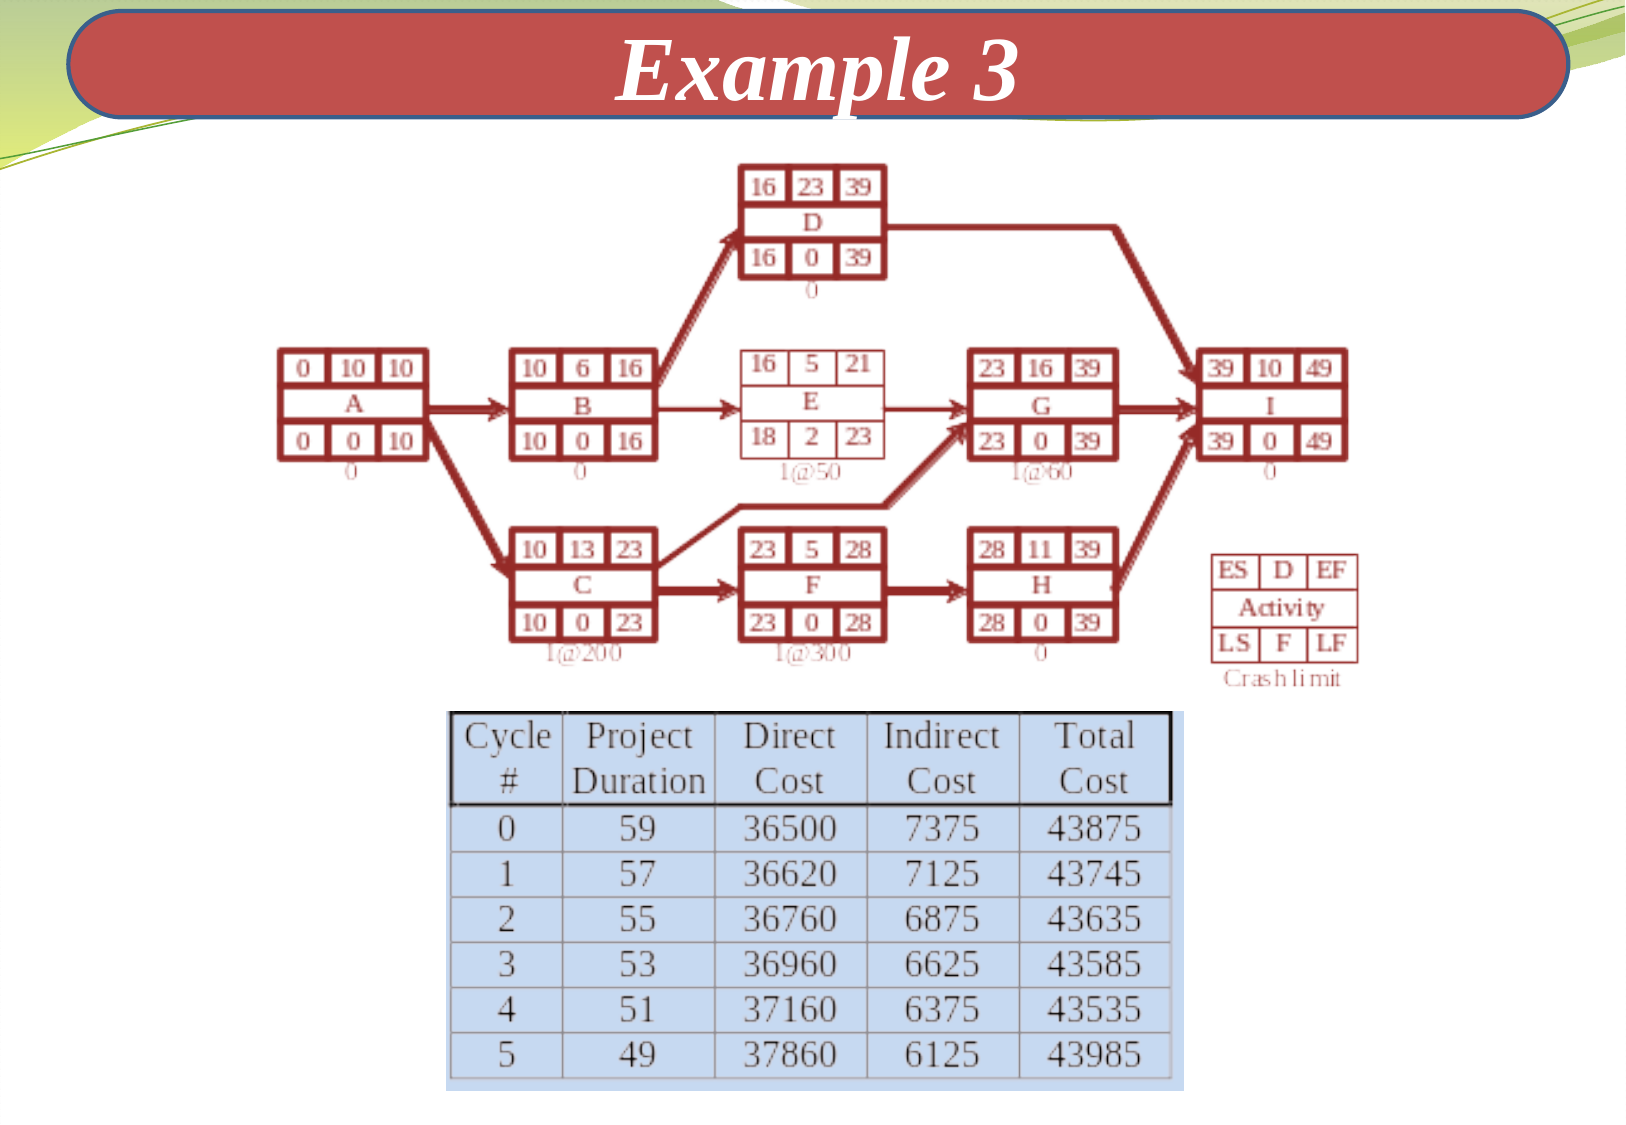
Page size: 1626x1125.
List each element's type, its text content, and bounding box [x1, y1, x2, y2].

picture [445, 711, 1185, 1091]
picture [269, 156, 1367, 700]
text_box Example 3 [68, 10, 1569, 118]
